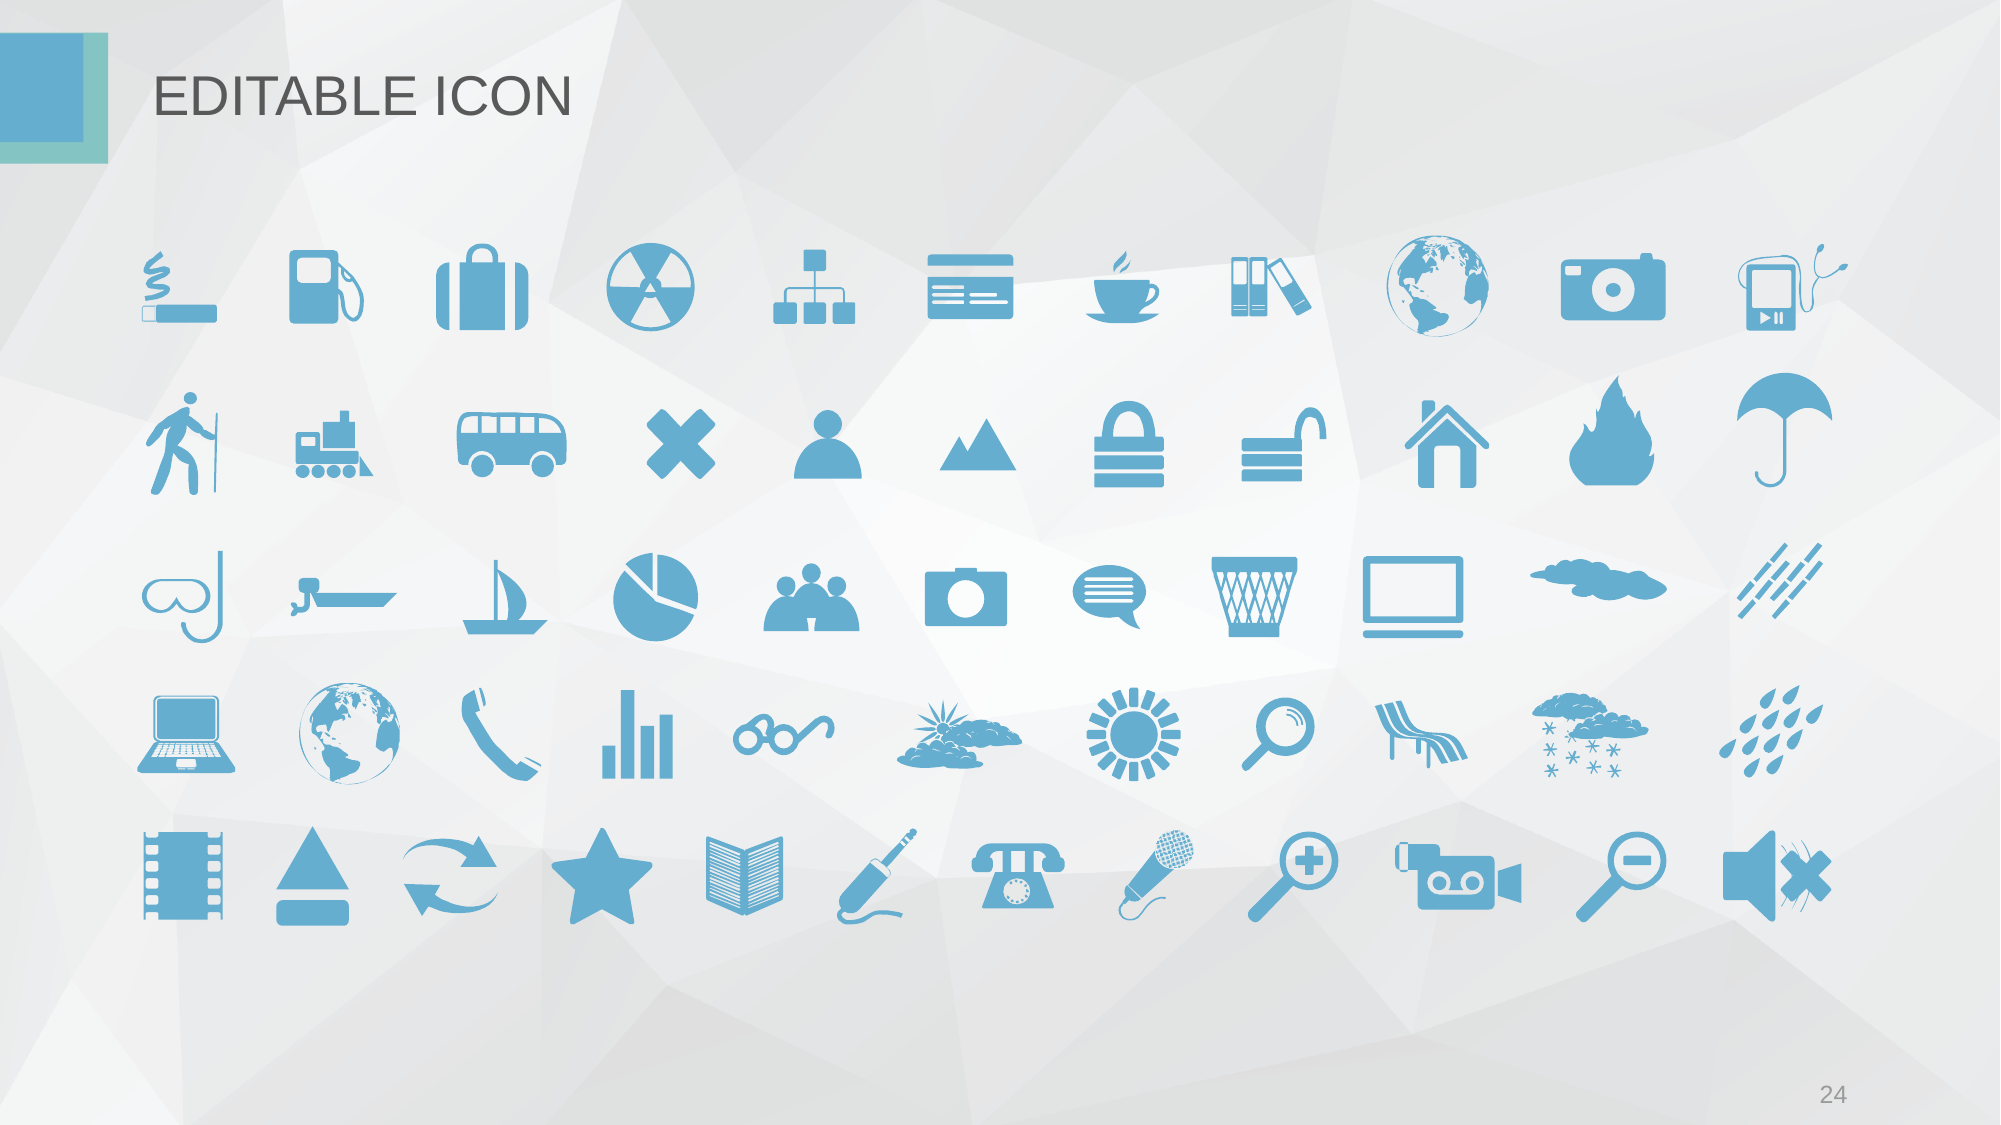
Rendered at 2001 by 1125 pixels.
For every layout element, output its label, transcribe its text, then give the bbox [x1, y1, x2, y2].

text_box [1769, 580, 1790, 602]
text_box [276, 826, 349, 890]
text_box [732, 713, 835, 756]
text_box [1094, 473, 1164, 488]
text_box [181, 550, 223, 644]
text_box [971, 843, 1065, 909]
text_box [1129, 687, 1139, 708]
text_box [1743, 758, 1760, 778]
text_box [1231, 257, 1312, 317]
text_box [471, 454, 494, 478]
text_box [478, 687, 486, 707]
text_box [1119, 260, 1131, 274]
text_box [659, 714, 673, 779]
text_box [1782, 685, 1800, 705]
text_box [1607, 764, 1622, 778]
text_box [1140, 698, 1181, 780]
text_box [897, 699, 1023, 769]
text_box [1421, 400, 1436, 424]
text_box [1543, 743, 1558, 756]
text_box [1140, 690, 1156, 711]
text_box [141, 579, 211, 614]
text_box [1606, 743, 1621, 757]
text_box [143, 832, 223, 920]
text_box [1742, 735, 1759, 756]
text_box [1418, 418, 1477, 488]
text_box [1094, 400, 1164, 452]
text_box [646, 409, 716, 479]
text_box [1211, 556, 1298, 638]
text_box [1805, 560, 1824, 581]
text_box [461, 689, 539, 781]
text_box [1247, 831, 1339, 923]
text_box [1530, 559, 1667, 601]
text_box [1569, 375, 1655, 486]
text_box [1783, 707, 1801, 729]
text_box [1404, 404, 1490, 450]
text_box [1386, 235, 1489, 337]
text_box [531, 454, 554, 478]
text_box [1497, 863, 1522, 904]
text_box [1762, 709, 1780, 730]
text_box [462, 559, 548, 635]
text_box [1532, 692, 1649, 753]
text_box [1754, 579, 1774, 601]
text_box [290, 577, 398, 617]
text_box [137, 695, 236, 774]
text_box [1766, 754, 1784, 775]
text_box [620, 690, 635, 779]
text_box [640, 725, 655, 779]
text_box [1374, 700, 1468, 769]
text_box [1737, 372, 1833, 488]
text_box [402, 835, 497, 867]
text_box [1575, 831, 1667, 923]
text_box [515, 262, 529, 331]
text_box [1739, 714, 1757, 734]
text_box [1786, 729, 1803, 750]
text_box [456, 412, 567, 465]
text_box [1362, 630, 1464, 639]
text_box [524, 757, 542, 767]
text_box [602, 745, 616, 779]
text_box [1241, 697, 1315, 772]
text_box [551, 827, 653, 925]
text_box [1565, 750, 1580, 765]
picture [0, 0, 2000, 1125]
text_box [625, 552, 653, 592]
text_box [657, 554, 698, 610]
text_box [927, 276, 1014, 320]
text_box [1780, 840, 1832, 912]
text_box [1362, 556, 1464, 623]
text_box [1072, 565, 1147, 630]
text_box [1723, 830, 1776, 922]
text_box [924, 567, 1008, 627]
text_box [289, 250, 364, 324]
text_box [459, 243, 505, 331]
text_box [1118, 830, 1194, 921]
text_box [322, 410, 355, 449]
title EDITABLE ICON [137, 59, 1863, 136]
text_box [1736, 580, 1755, 602]
text_box [1560, 253, 1666, 321]
text_box [143, 251, 170, 301]
text_box [1803, 542, 1823, 563]
text_box [436, 262, 450, 331]
text_box [836, 828, 917, 925]
text_box [295, 432, 374, 479]
text_box [1719, 738, 1737, 759]
text_box [1753, 561, 1772, 583]
text_box [1737, 599, 1756, 620]
text_box [1113, 250, 1127, 273]
text_box [141, 304, 217, 323]
text_box [1129, 761, 1139, 782]
text_box [1544, 763, 1559, 778]
text_box [606, 242, 695, 332]
text_box [403, 883, 498, 917]
text_box [927, 254, 1014, 266]
text_box [1763, 733, 1781, 753]
text_box [1395, 842, 1495, 910]
text_box [276, 900, 349, 926]
text_box [793, 410, 862, 479]
text_box [1770, 560, 1790, 581]
text_box [1086, 690, 1128, 780]
text_box [1085, 279, 1160, 324]
text_box [299, 683, 400, 785]
text_box [773, 249, 856, 324]
text_box [183, 392, 197, 405]
text_box [1241, 407, 1327, 452]
text_box [1241, 454, 1302, 467]
text_box [1771, 599, 1790, 620]
text_box [1787, 579, 1808, 601]
text_box [1586, 760, 1602, 775]
text_box [1786, 561, 1806, 583]
text_box [939, 418, 1017, 471]
text_box [1769, 542, 1788, 563]
text_box [1110, 711, 1158, 759]
slide_number 24 [1412, 1063, 1863, 1124]
text_box [1241, 469, 1302, 482]
text_box [1737, 244, 1849, 331]
text_box [1094, 455, 1164, 470]
text_box [1759, 688, 1776, 709]
text_box [763, 563, 860, 632]
text_box [706, 836, 784, 916]
text_box [1805, 704, 1824, 724]
text_box [613, 570, 695, 642]
text_box [146, 406, 218, 495]
